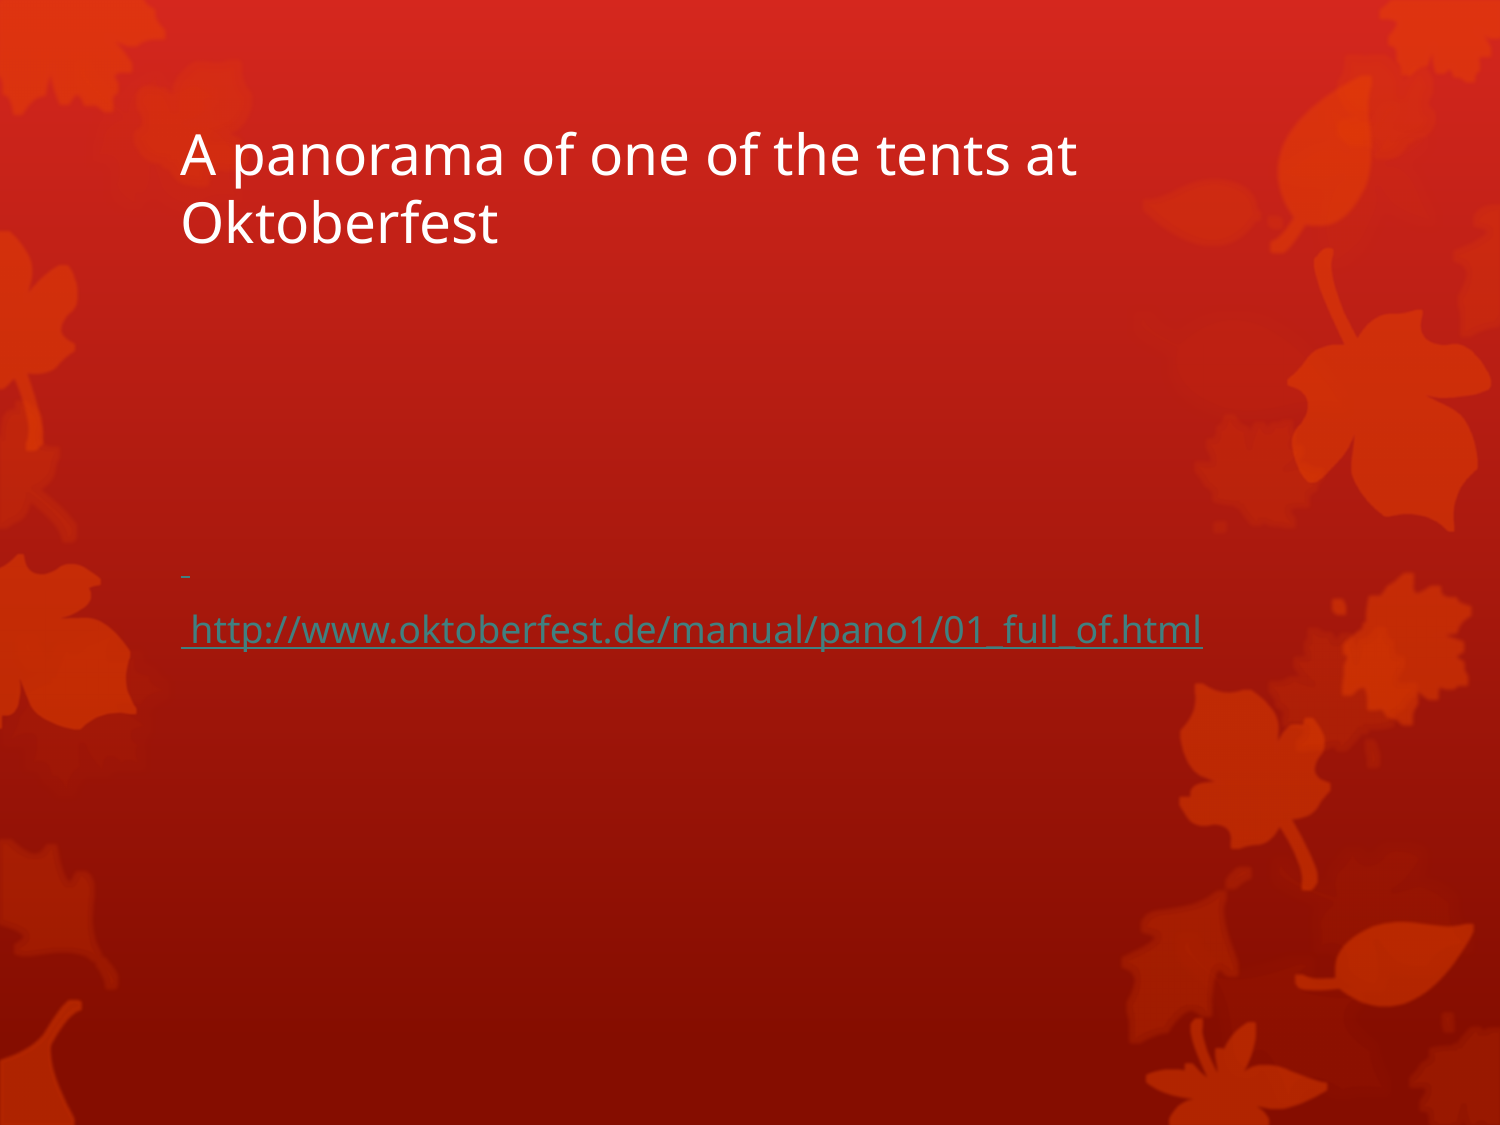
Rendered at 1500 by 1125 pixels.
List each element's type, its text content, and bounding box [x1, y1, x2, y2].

list http://www.oktoberfest.de/manual/pano1/01_full_of.html [165, 296, 1335, 962]
title A panorama of one of the tents at Oktoberfest [165, 110, 1335, 263]
